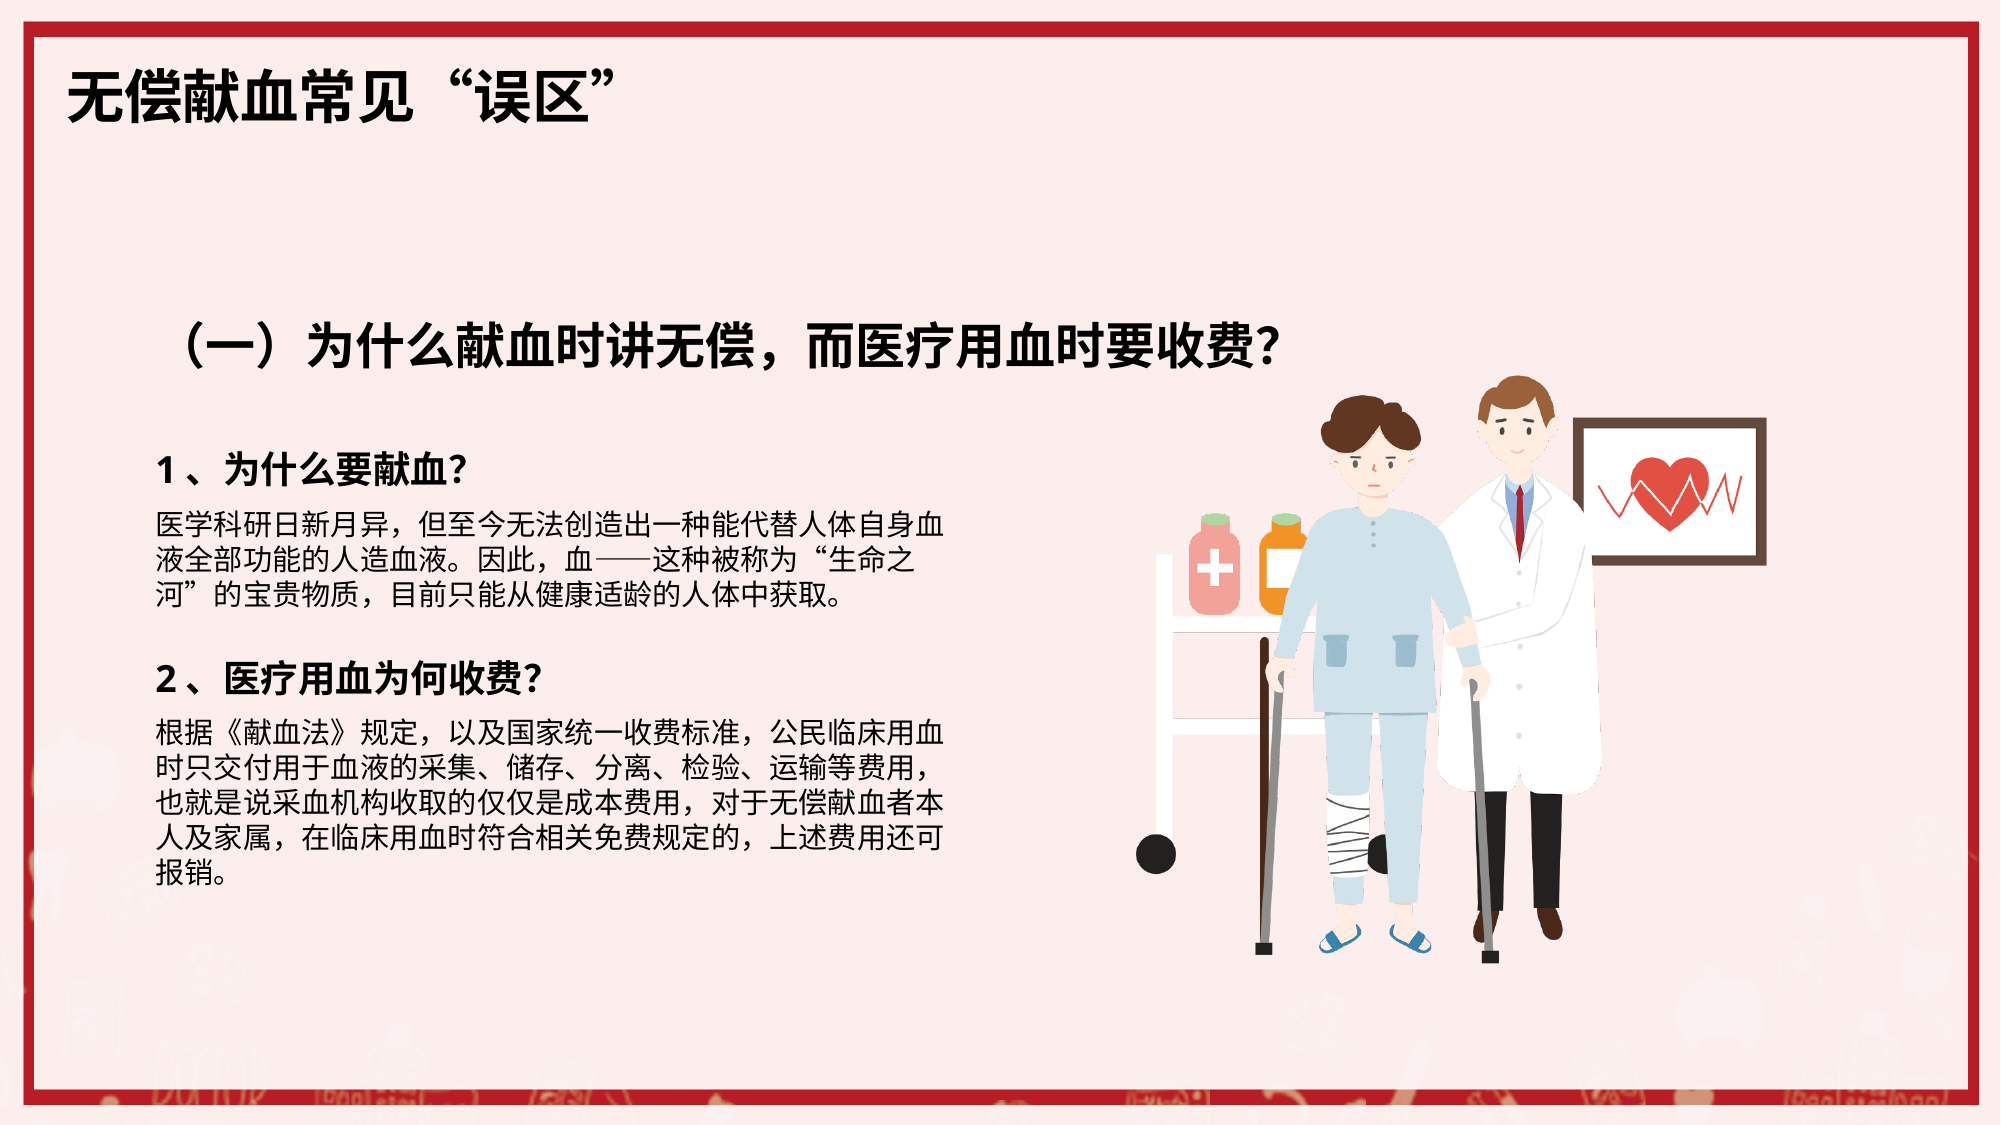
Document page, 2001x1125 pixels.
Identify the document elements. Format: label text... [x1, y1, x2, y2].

text_box （一）为什么献血时讲无偿，而医疗用血时要收费？ [140, 307, 1070, 382]
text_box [140, 438, 969, 620]
text_box 无偿献血常见“误区” [51, 52, 829, 138]
picture [0, 0, 2000, 1125]
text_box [140, 647, 969, 900]
